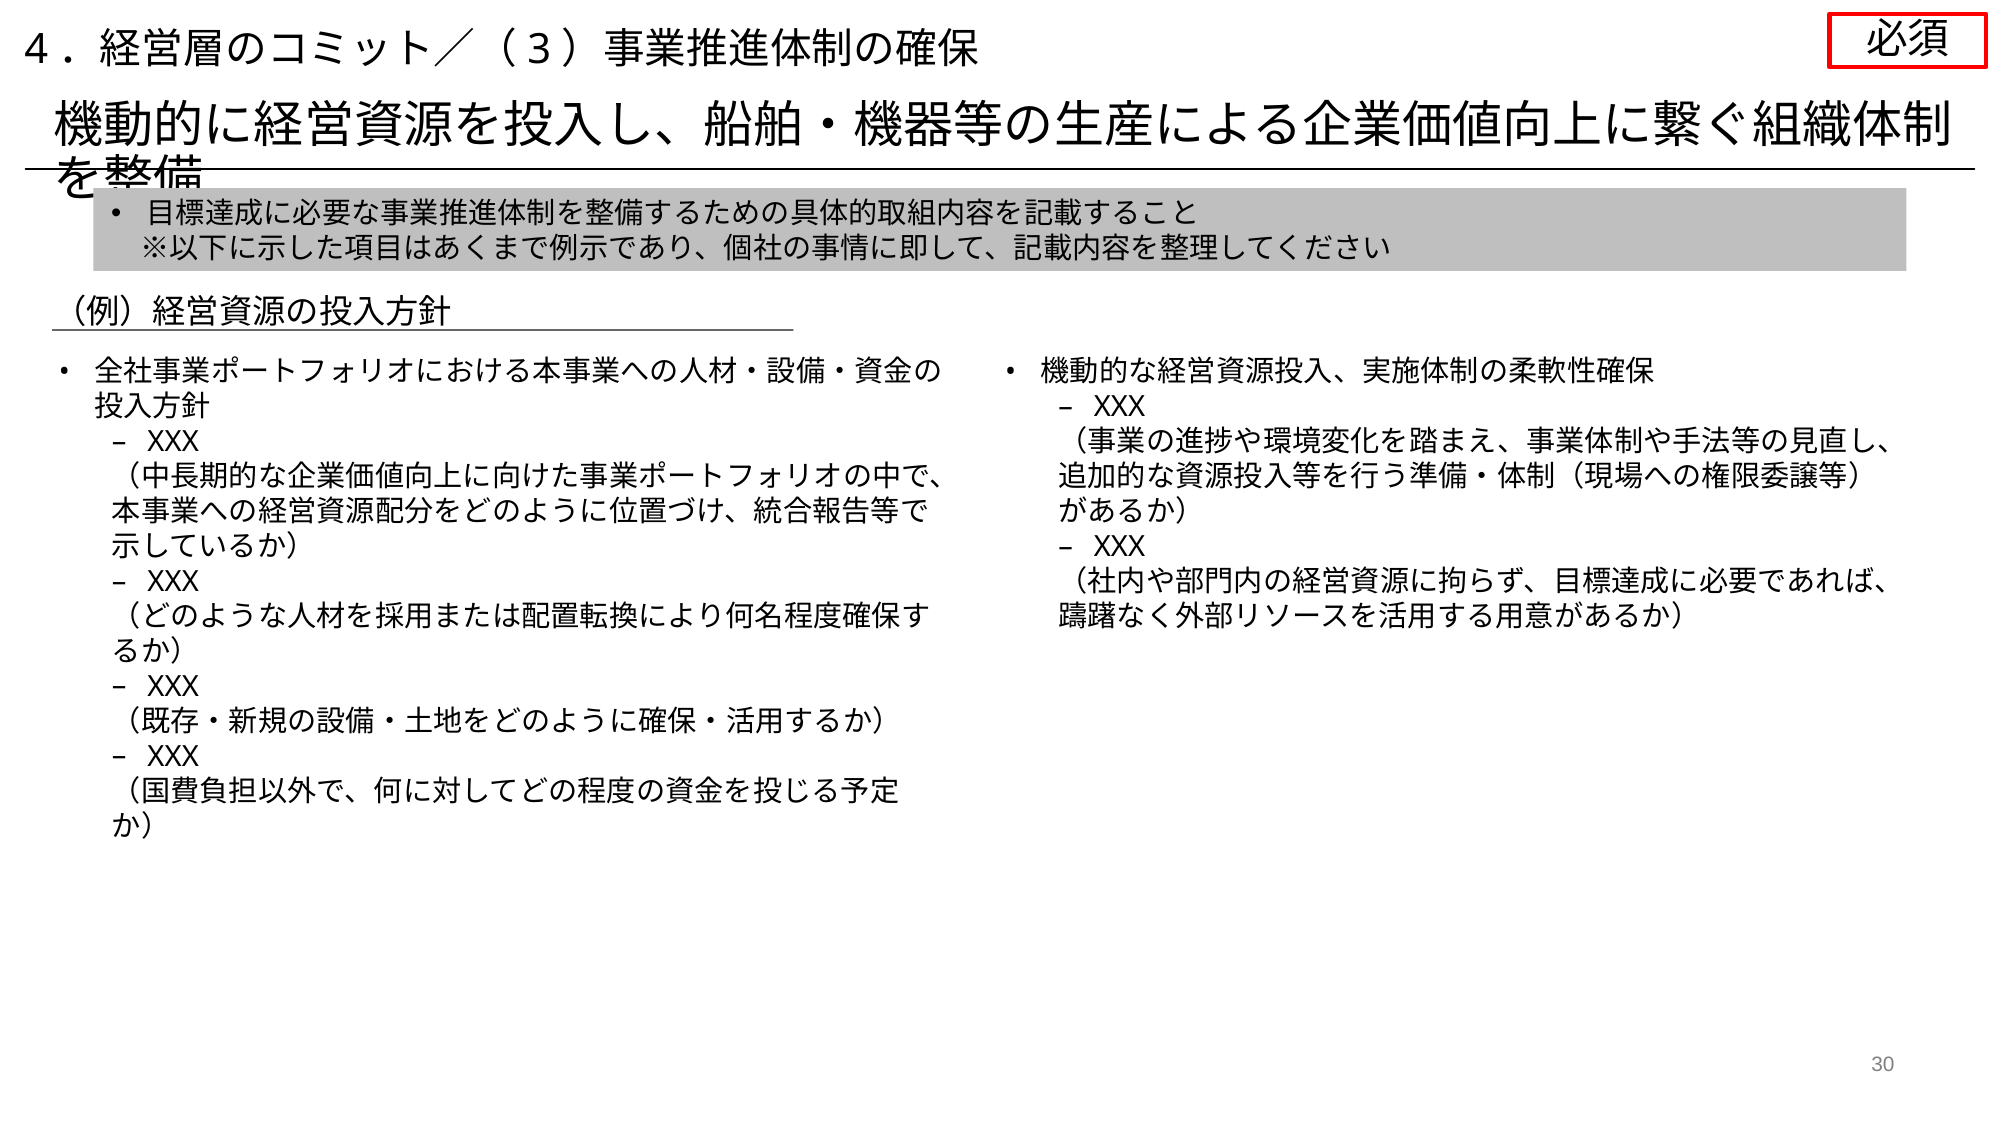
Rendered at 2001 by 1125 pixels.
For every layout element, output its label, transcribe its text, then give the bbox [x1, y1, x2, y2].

text_box 全社事業ポートフォリオにおける本事業への人材・設備・資金の投入方針 XXX （中長期的な企業価値向上に向けた事業ポートフォリオの中で、本事業への経営資源配分をどのように位置づけ、統合報告等で示しているか） XXX （どのような人材を採用または配置転換により何名程度確保するか） XXX （既存・新規の設備・土地をどのように確保・活用するか） XXX （国費負担以外で、何に対してどの程度の資金を投じる予定か） [41, 317, 951, 1103]
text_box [52, 282, 794, 331]
text_box 機動的に経営資源を投入し、船舶・機器等の生産による企業価値向上に繋ぐ組織体制を整備 [53, 99, 1986, 208]
text_box 目標達成に必要な事業推進体制を整備するための具体的取組内容を記載すること ※以下に示した項目はあくまで例示であり、個社の事情に即して、記載内容を整理してください [93, 188, 1907, 271]
text_box 4．経営層のコミット／（3）事業推進体制の確保 [24, 28, 1974, 74]
text_box 機動的な経営資源投入、実施体制の柔軟性確保 XXX （事業の進捗や環境変化を踏まえ、事業体制や手法等の見直し、追加的な資源投入等を行う準備・体制（現場への権限委譲等）があるか） XXX （社内や部門内の経営資源に拘らず、目標達成に必要であれば、躊躇なく外部リソースを活用する用意があるか） [987, 317, 1897, 1103]
text_box 必須 [1829, 13, 1986, 68]
